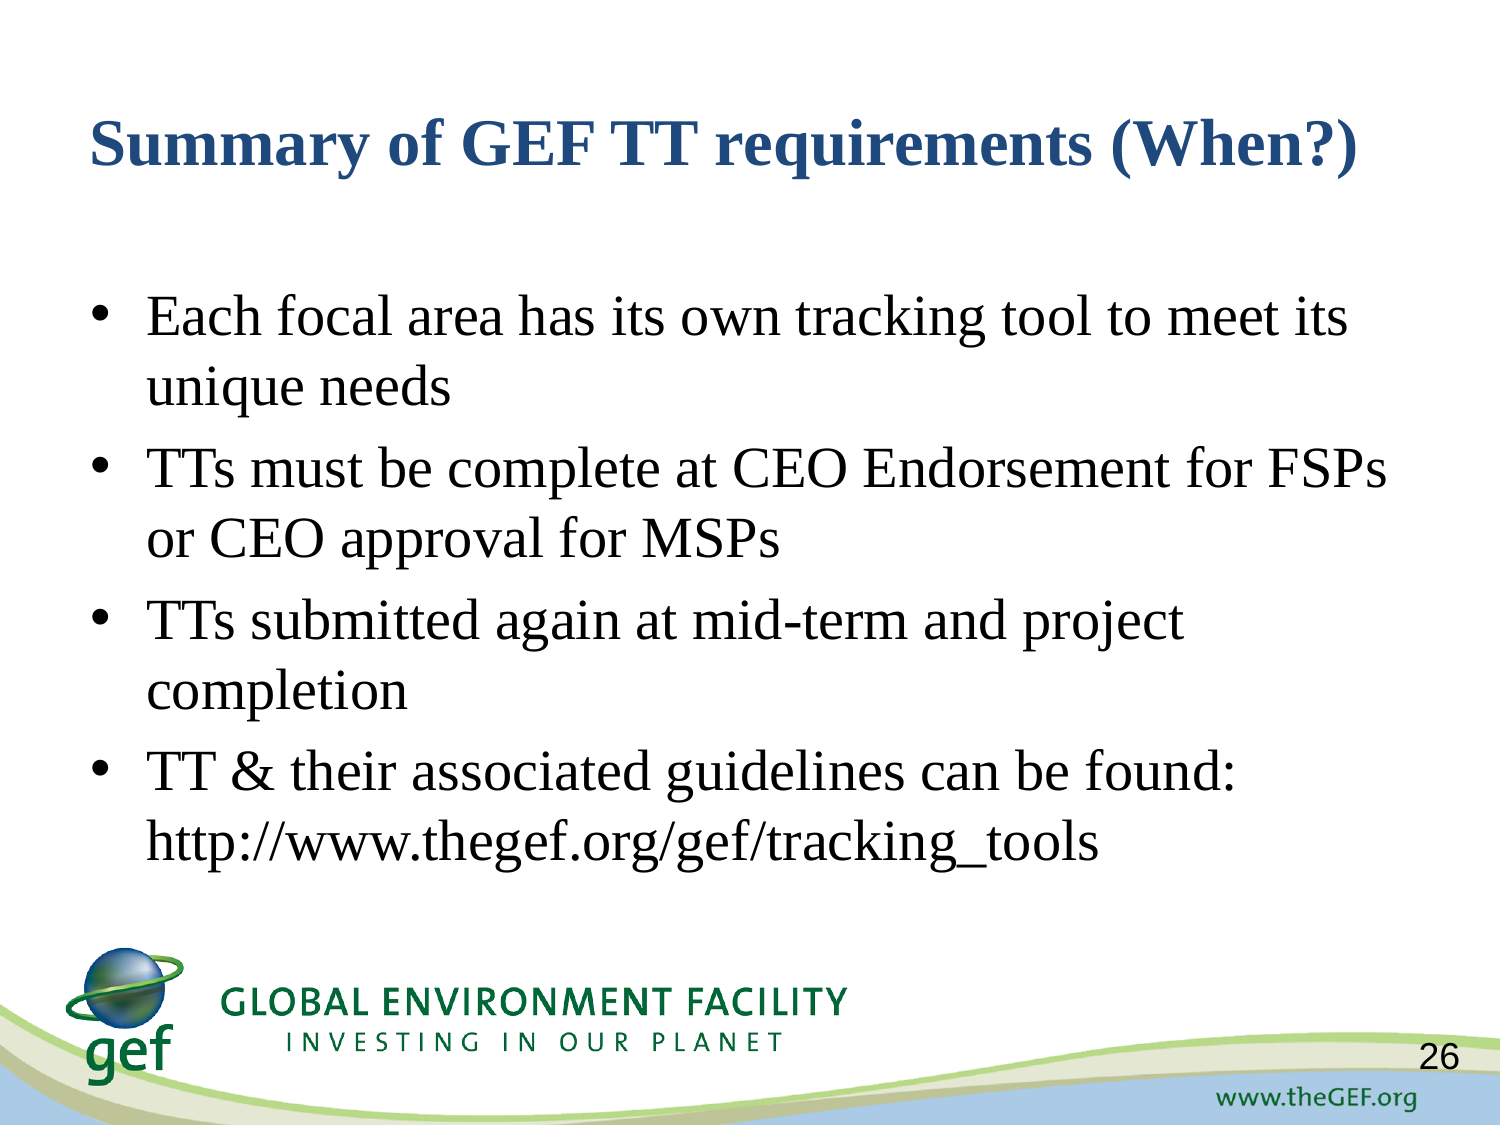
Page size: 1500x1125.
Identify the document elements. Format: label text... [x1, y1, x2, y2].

list Each focal area has its own tracking tool to meet its unique needs TTs must be complete at CEO Endorsement for FSPs or CEO approval for MSPs TTs submitted again at mid-term and project completion TT & their associated guidelines can be found: http://www.thegef.org/gef/tracking_tools [74, 269, 1426, 1013]
slide_number 26 [1387, 1012, 1500, 1095]
picture [0, 920, 1500, 1125]
title Summary of GEF TT requirements (When?) [24, 44, 1426, 233]
